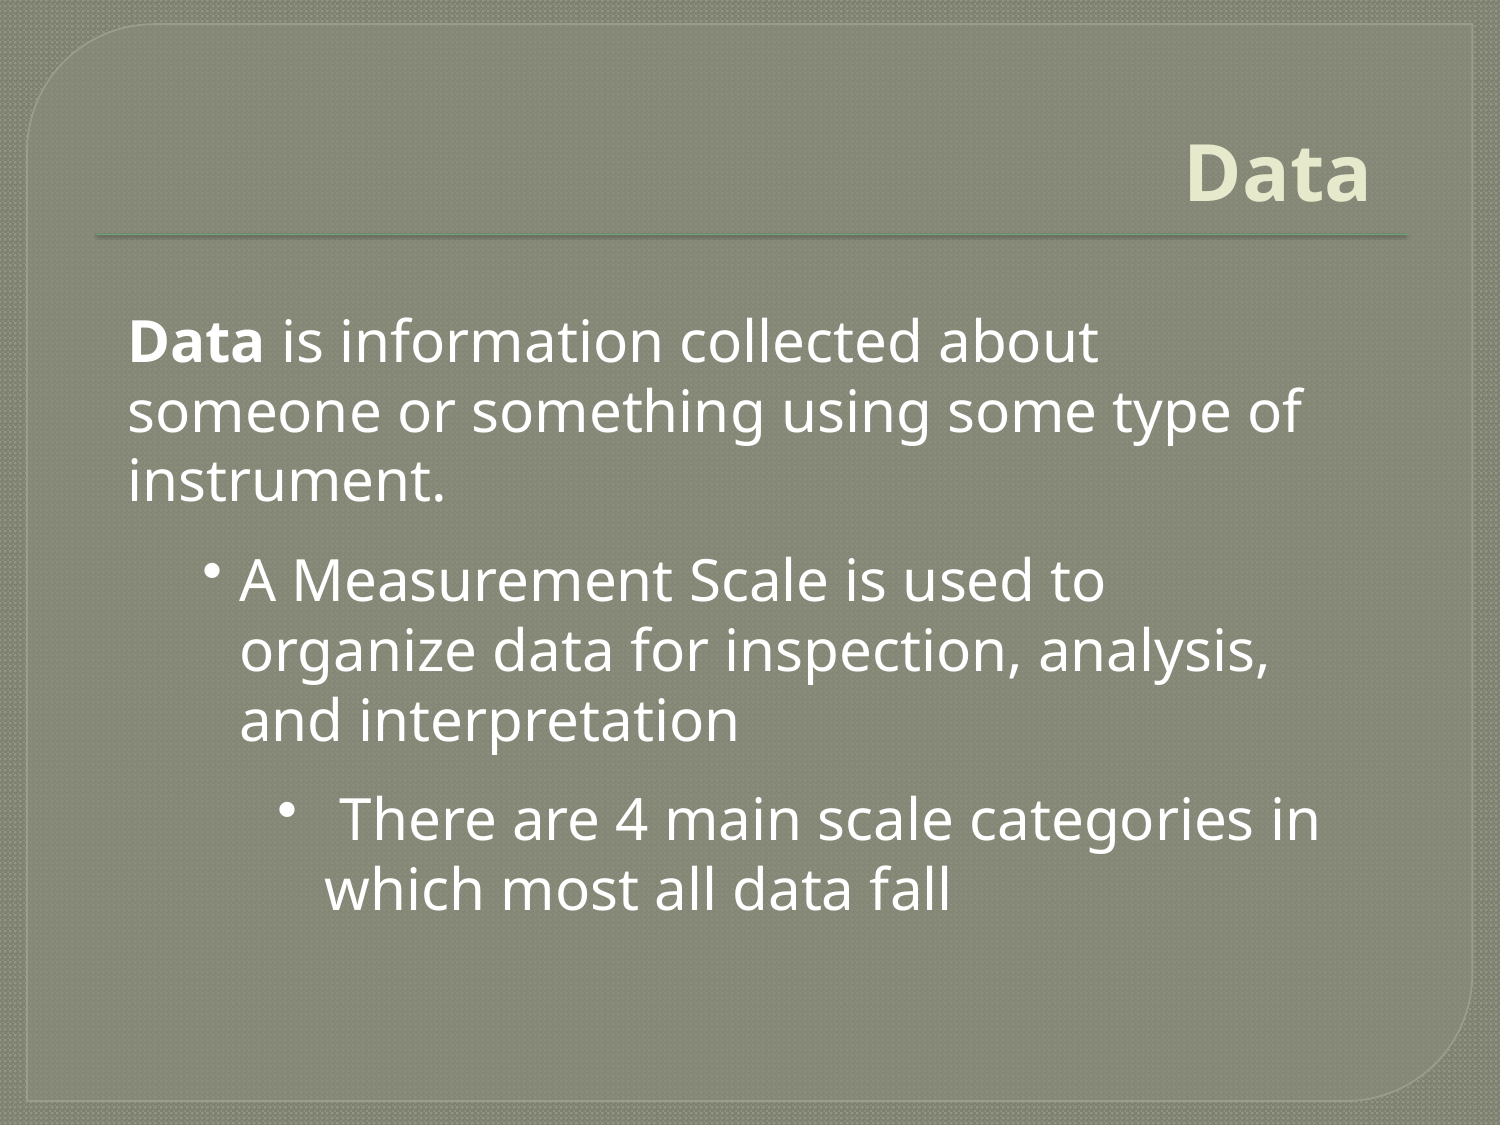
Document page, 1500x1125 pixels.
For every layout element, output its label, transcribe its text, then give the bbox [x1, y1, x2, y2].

text_box Data is information collected about someone or something using some type of instrument. A Measurement Scale is used to organize data for inspection, analysis, and interpretation There are 4 main scale categories in which most all data fall [112, 296, 1375, 930]
title Data [112, 37, 1388, 225]
